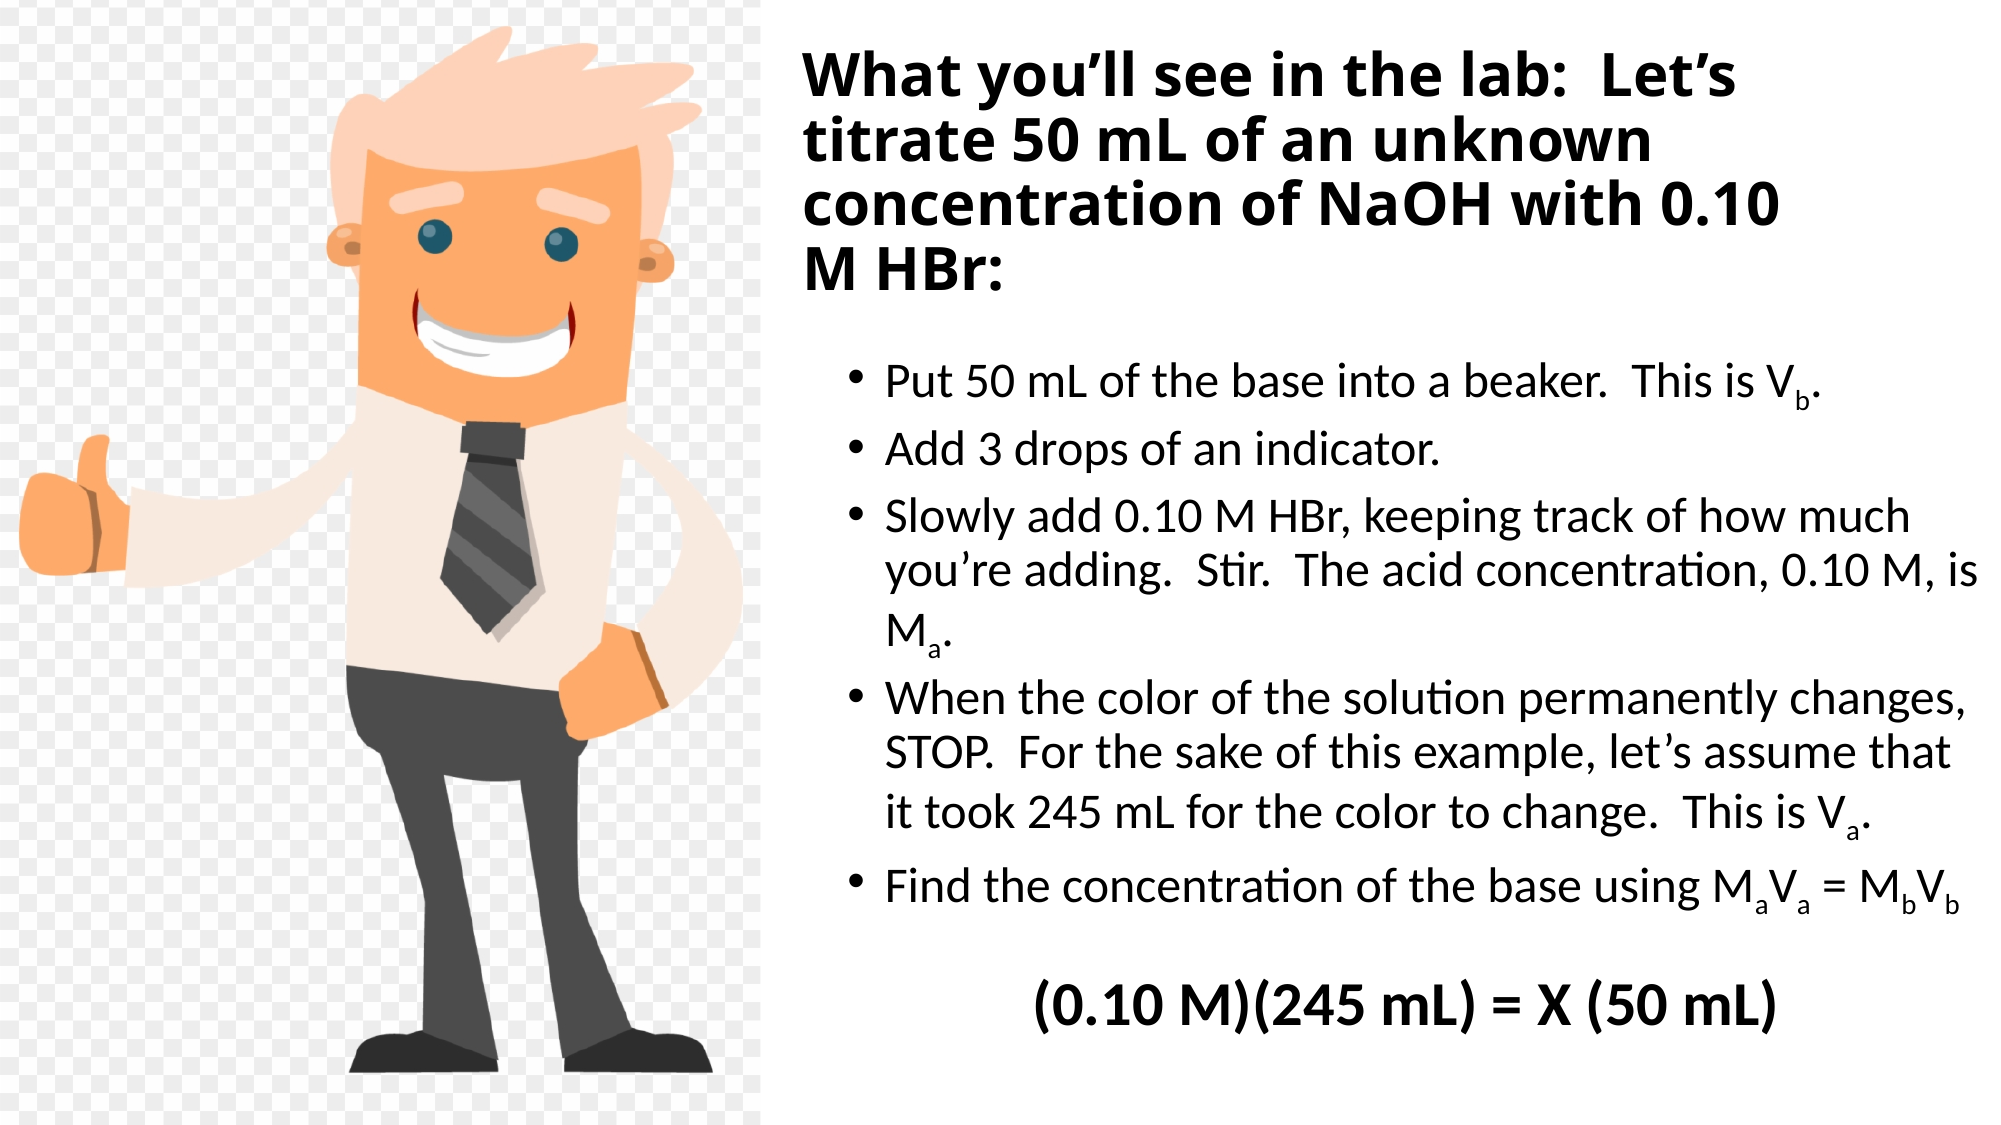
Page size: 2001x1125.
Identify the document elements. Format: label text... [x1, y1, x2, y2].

text_box Put 50 mL of the base into a beaker. This is Vb. Add 3 drops of an indicator. Slowly add 0.10 M HBr, keeping track of how much you’re adding. Stir. The acid concentration, 0.10 M, is Ma. When the color of the solution permanently changes, STOP. For the sake of this example, let’s assume that it took 245 mL for the color to change. This is Va. Find the concentration of the base using MaVa = MbVb (0.10 M)(245 mL) = X (50 mL) [813, 341, 2000, 1051]
title What you’ll see in the lab: Let’s titrate 50 mL of an unknown concentration of NaOH with 0.10 M HBr: [787, 36, 1868, 312]
picture [0, 0, 761, 1125]
